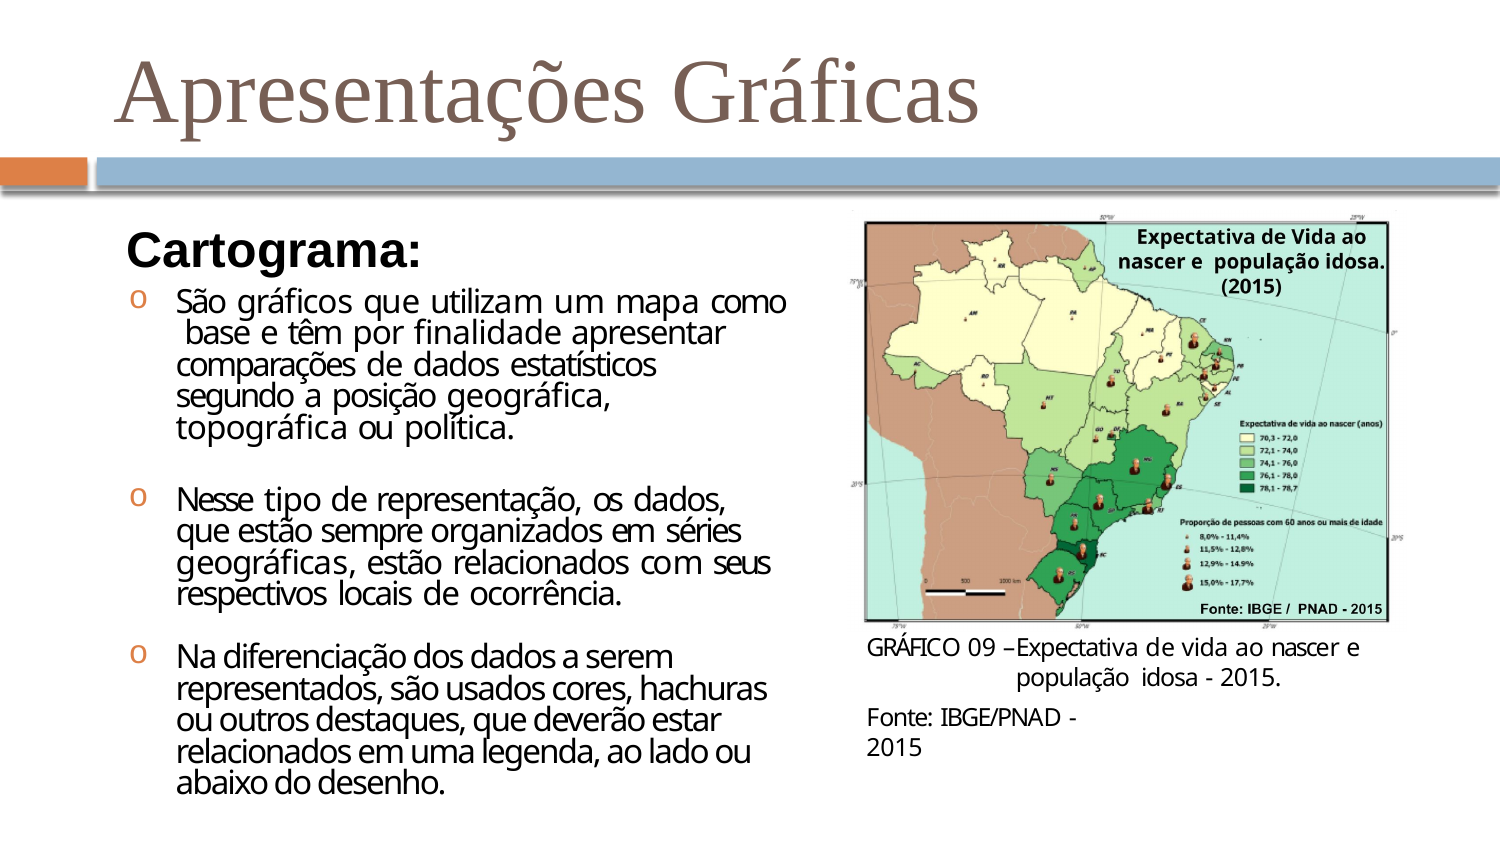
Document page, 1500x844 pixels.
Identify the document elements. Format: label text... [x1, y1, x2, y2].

picture [0, 156, 1500, 203]
text_box Fonte: IBGE/PNAD - 2015 [864, 699, 1132, 762]
picture [846, 210, 1408, 633]
title Apresentações Gráficas [111, 28, 984, 172]
text_box Expectativa de vida ao nascer e população idosa - 2015. [1013, 629, 1454, 692]
text_box GRÁFICO 09 – [864, 640, 1013, 662]
text_box Cartograma: São gráficos que utilizam um mapa como base e têm por finalidade apresentar comparações de dados estatísticos segundo a posição geográfica, topográfica ou política. Nesse tipo de representação, os dados, que estão sempre organizados em séries geográficas, estão relacionados com seus respectivos locais de ocorrência. Na diferenciação dos dados a serem representados, são usados cores, hachuras ou outros destaques, que deverão estar relacionados em uma legenda, ao lado ou abaixo do desenho. [111, 210, 801, 844]
